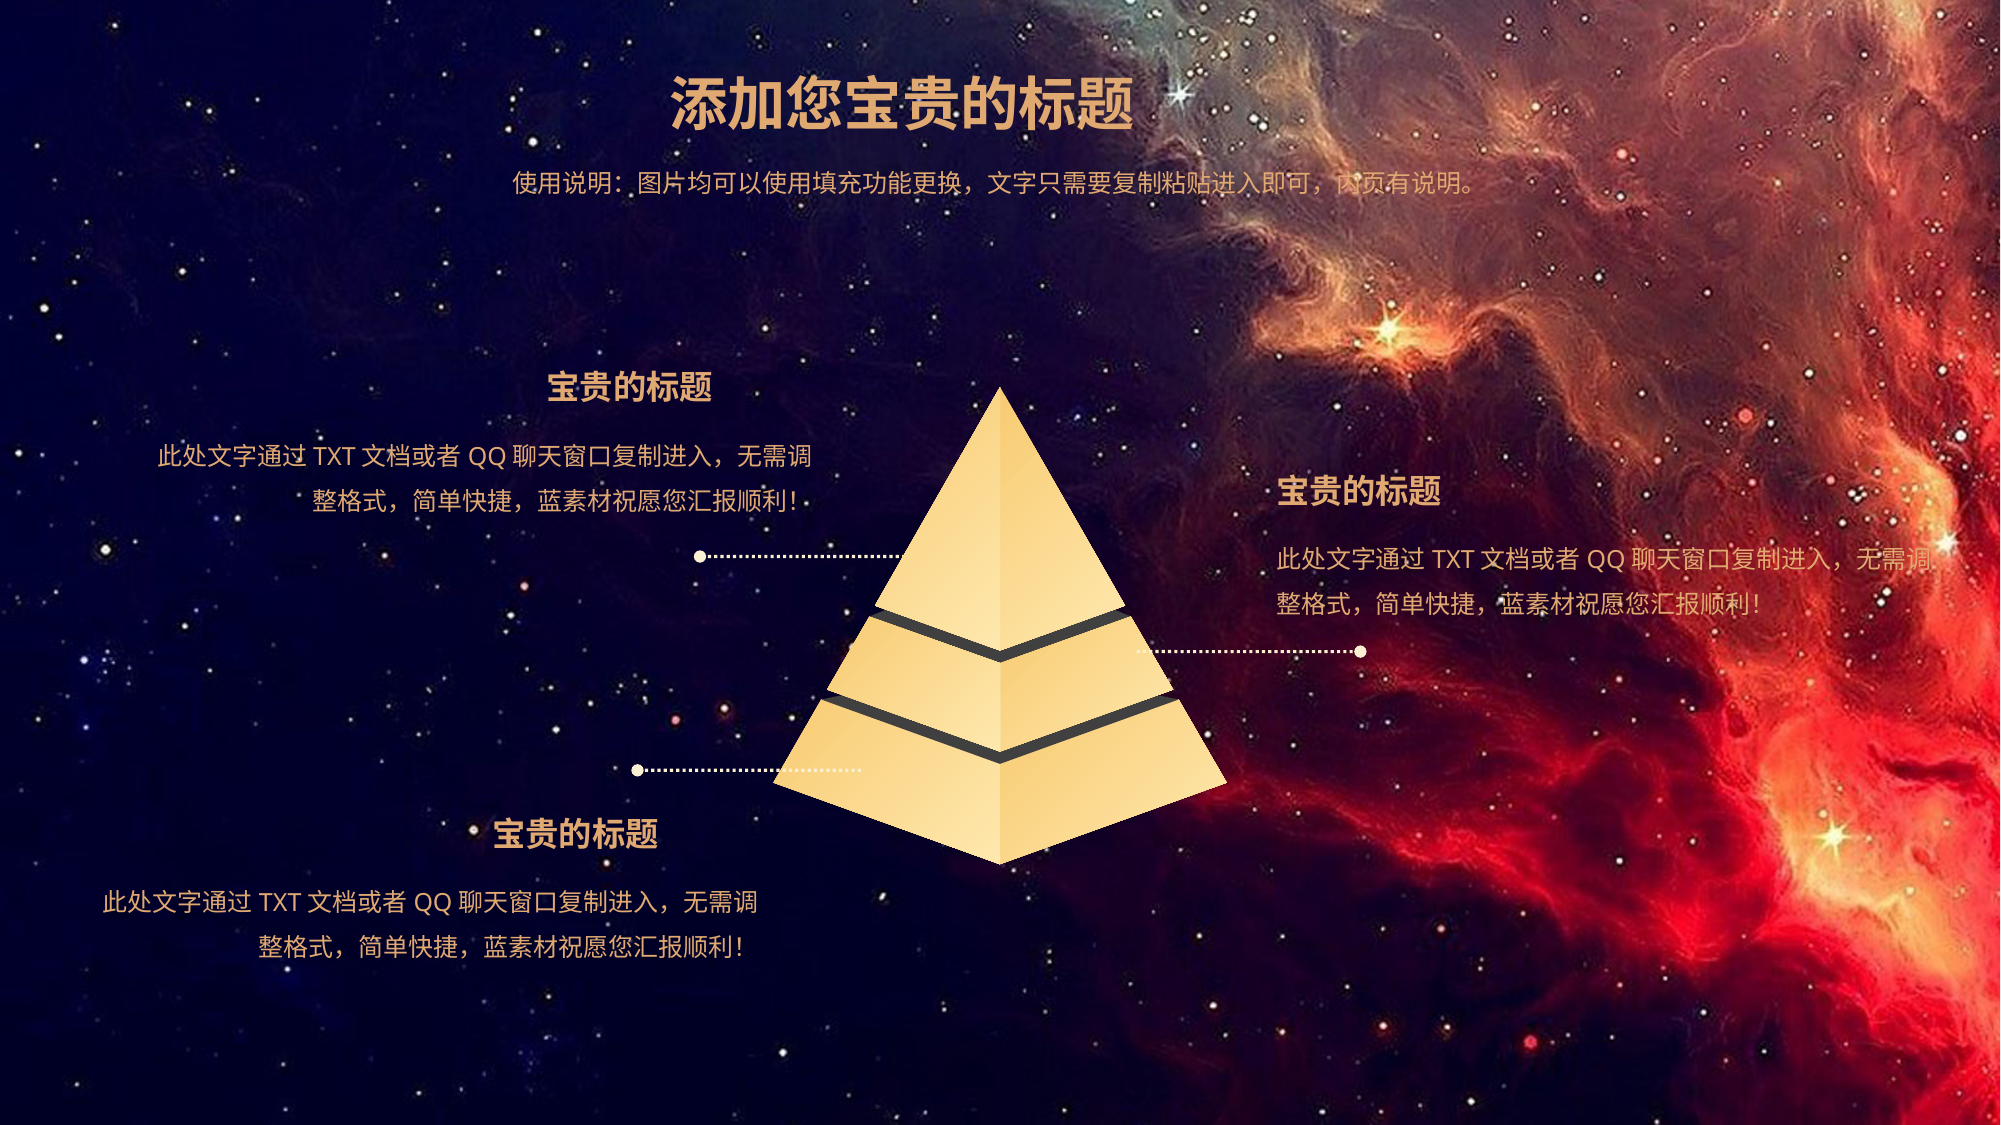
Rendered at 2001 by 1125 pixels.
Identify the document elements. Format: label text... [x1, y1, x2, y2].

text_box 使用说明：图片均可以使用填充功能更换，文字只需要复制粘贴进入即可，内页有说明。 [402, 145, 1598, 206]
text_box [773, 662, 1227, 865]
text_box 此处文字通过TXT文档或者QQ聊天窗口复制进入，无需调整格式，简单快捷，蓝素材祝愿您汇报顺利！ [1261, 521, 1950, 627]
text_box 宝贵的标题 [477, 805, 773, 861]
text_box 宝贵的标题 [531, 359, 828, 414]
text_box 此处文字通过TXT文档或者QQ聊天窗口复制进入，无需调整格式，简单快捷，蓝素材祝愿您汇报顺利！ [139, 417, 828, 523]
text_box [1353, 645, 1367, 658]
picture [0, 0, 2001, 1125]
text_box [827, 563, 1174, 752]
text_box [874, 386, 1125, 651]
text_box 添加您宝贵的标题 [654, 59, 1346, 145]
text_box [631, 764, 645, 777]
text_box [693, 550, 708, 563]
text_box 此处文字通过TXT文档或者QQ聊天窗口复制进入，无需调整格式，简单快捷，蓝素材祝愿您汇报顺利！ [85, 864, 774, 969]
text_box 宝贵的标题 [1261, 462, 1557, 518]
